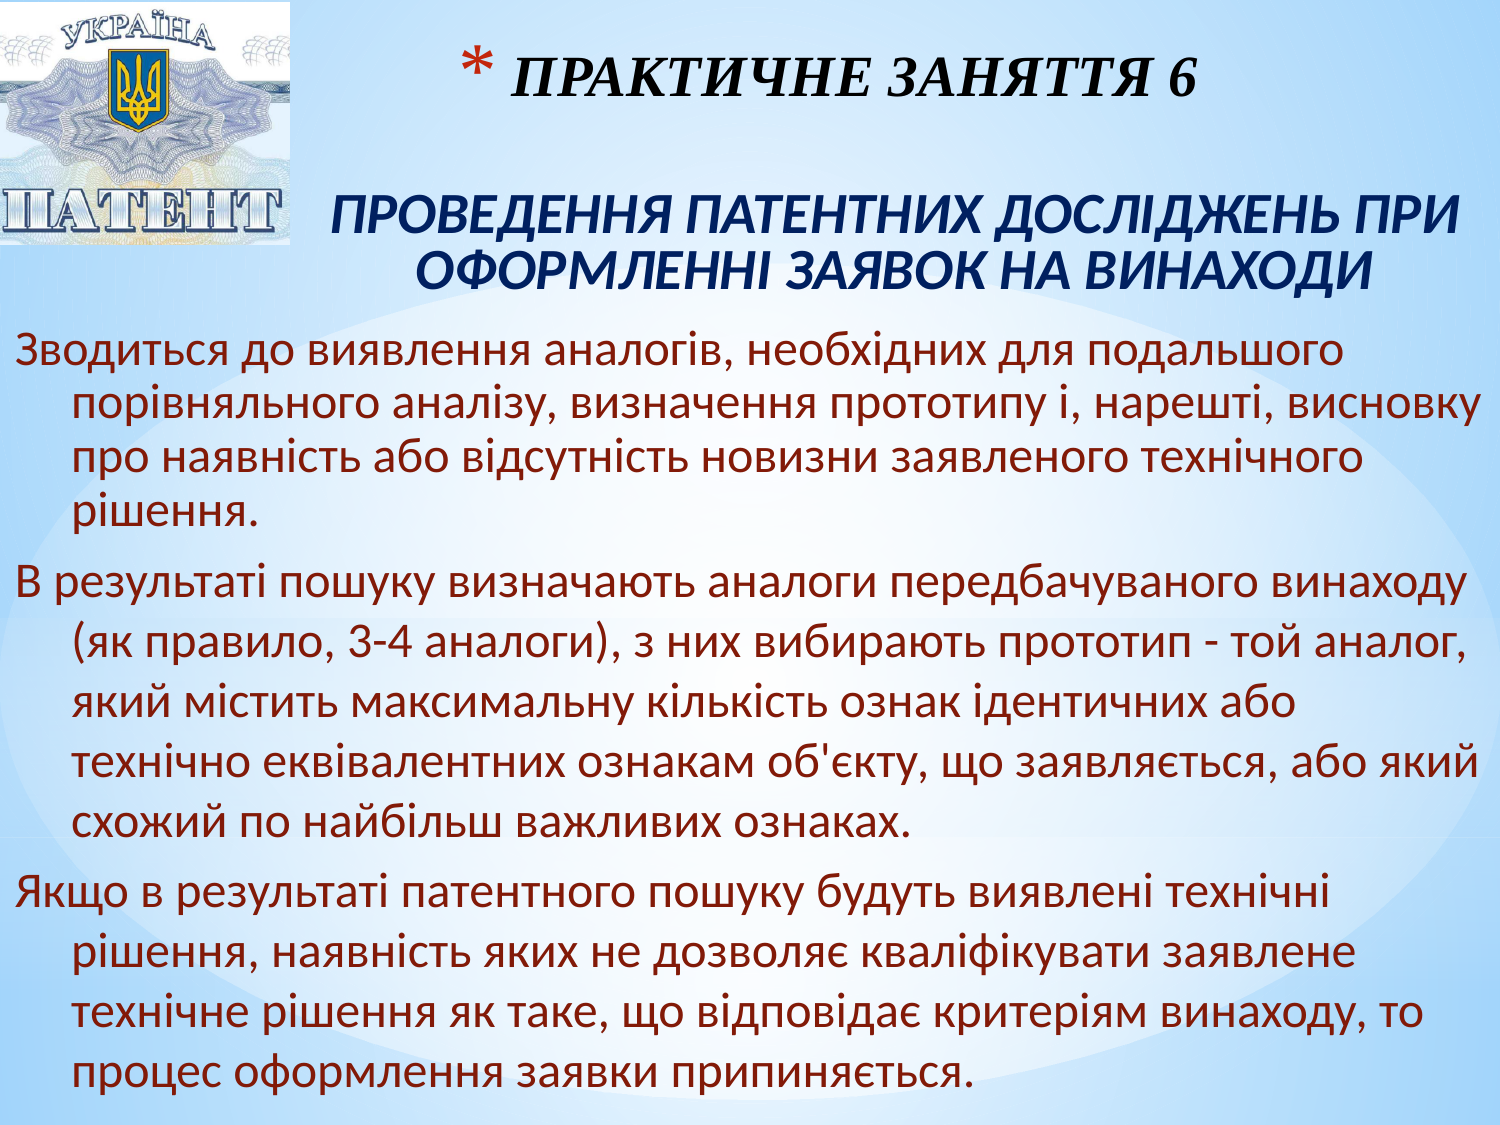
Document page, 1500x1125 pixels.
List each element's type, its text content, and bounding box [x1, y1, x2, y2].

title ПРАКТИЧНЕ ЗАНЯТТЯ 6 [295, 30, 1427, 114]
picture [0, 2, 290, 245]
text_box Зводиться до виявлення аналогів, необхідних для подальшого порівняльного аналізу, визначення прототипу і, нарешті, висновку про наявність або відсутність новизни заявленого технічного рішення. В результаті пошуку визначають аналоги передбачуваного винаходу (як правило, 3-4 аналоги), з них вибирають прототип - той аналог, який містить максимальну кількість ознак ідентичних або технічно еквівалентних ознакам об'єкту, що заявляється, або який схожий по найбільш важливих ознаках. Якщо в результаті патентного пошуку будуть виявлені технічні рішення, наявність яких не дозволяє кваліфікувати заявлене технічне рішення як таке, що відповідає критеріям винаходу, то процес оформлення заявки припиняється. [0, 314, 1500, 1057]
text_box ПРОВЕДЕННЯ ПАТЕНТНИХ ДОСЛІДЖЕНЬ ПРИ ОФОРМЛЕННІ ЗАЯВОК НА ВИНАХОДИ [289, 150, 1500, 314]
